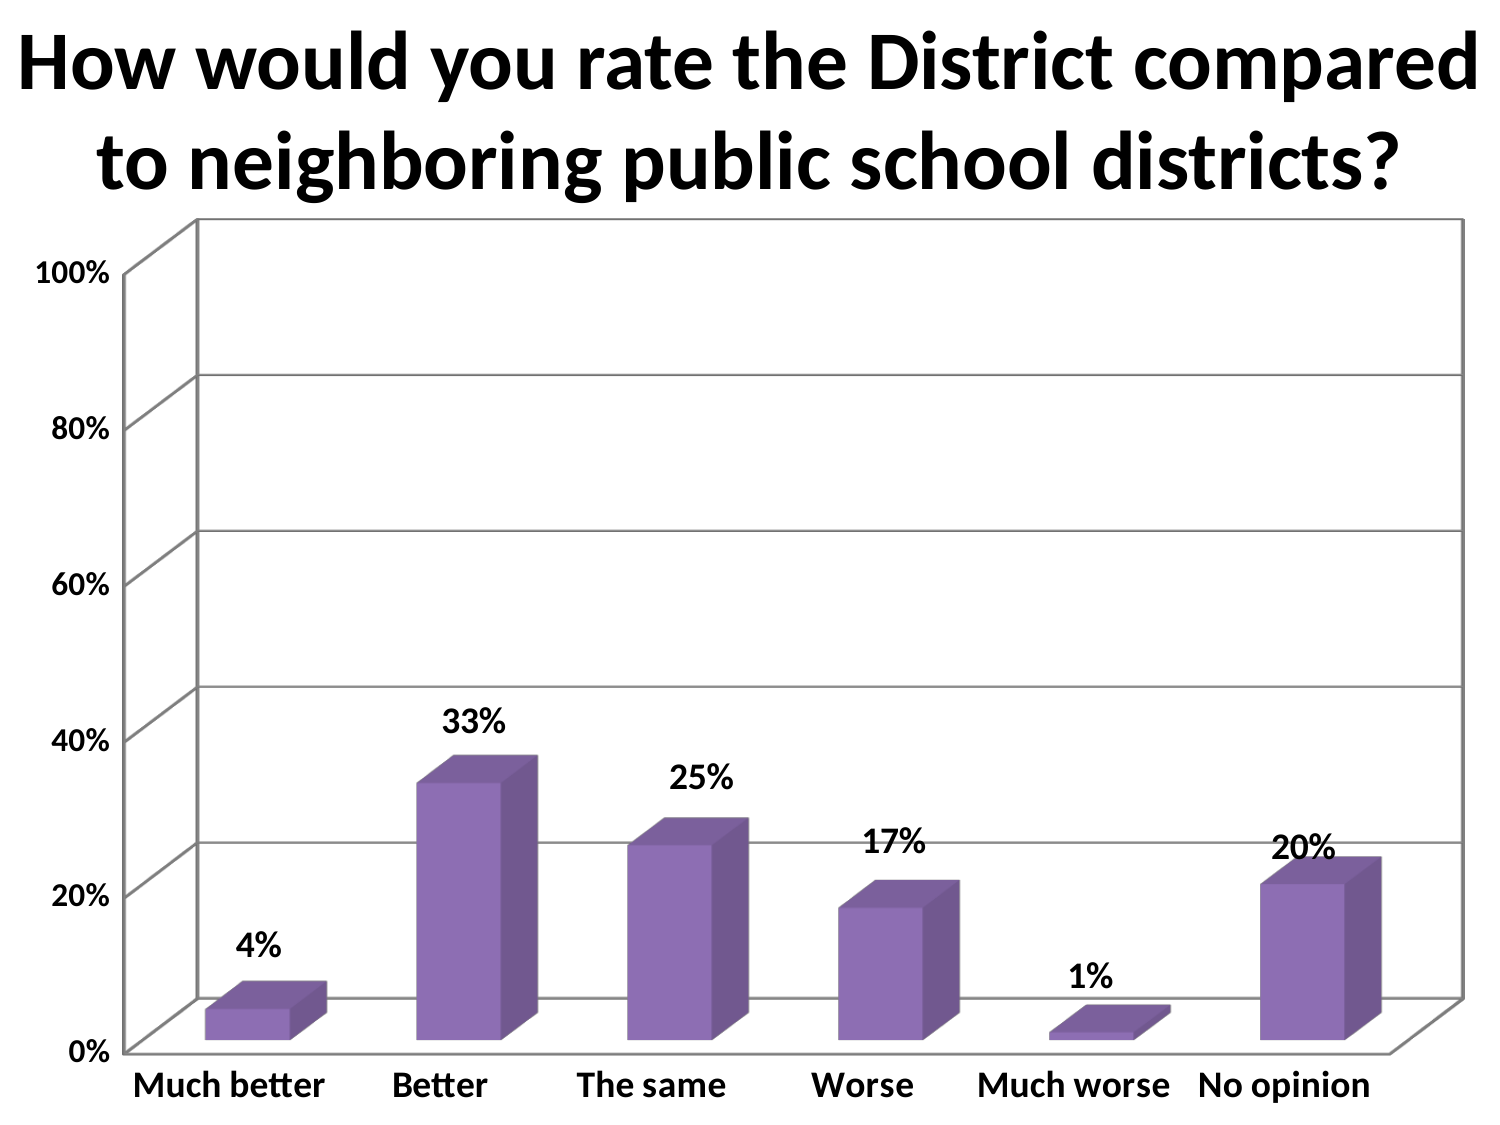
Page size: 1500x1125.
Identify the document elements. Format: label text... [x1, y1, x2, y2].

chart [0, 199, 1500, 1125]
title How would you rate the District compared to neighboring public school districts? [0, 0, 1500, 199]
